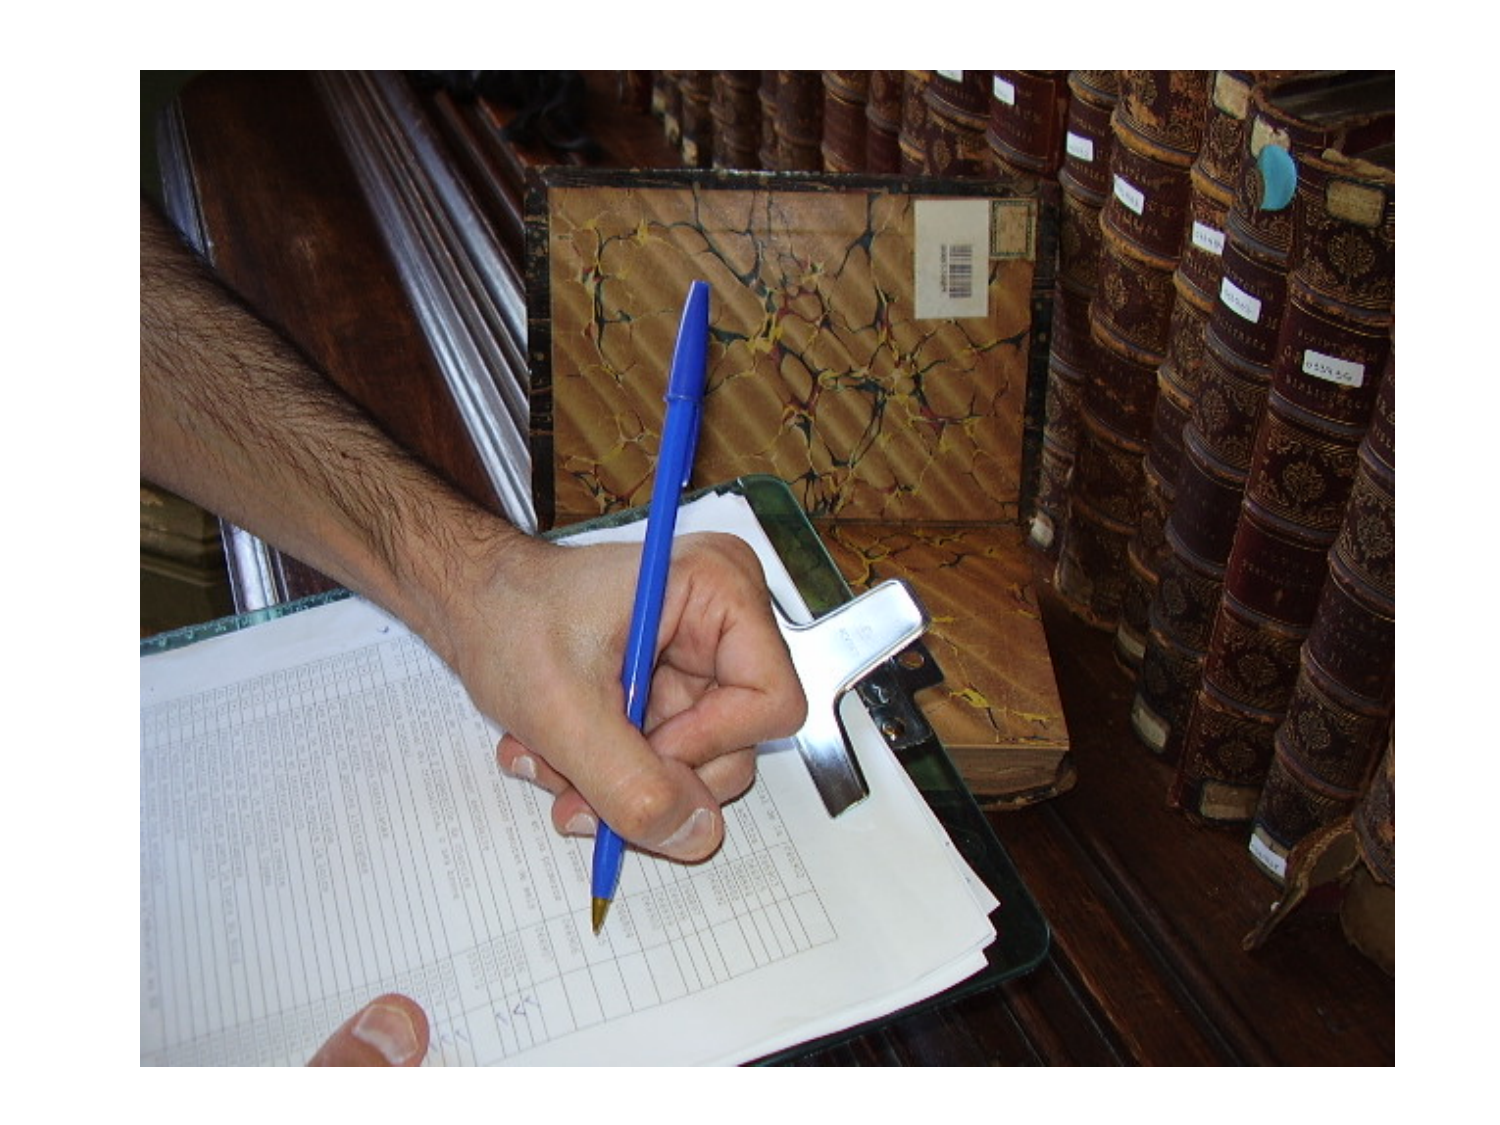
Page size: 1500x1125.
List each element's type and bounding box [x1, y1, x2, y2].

picture [140, 70, 1395, 1067]
